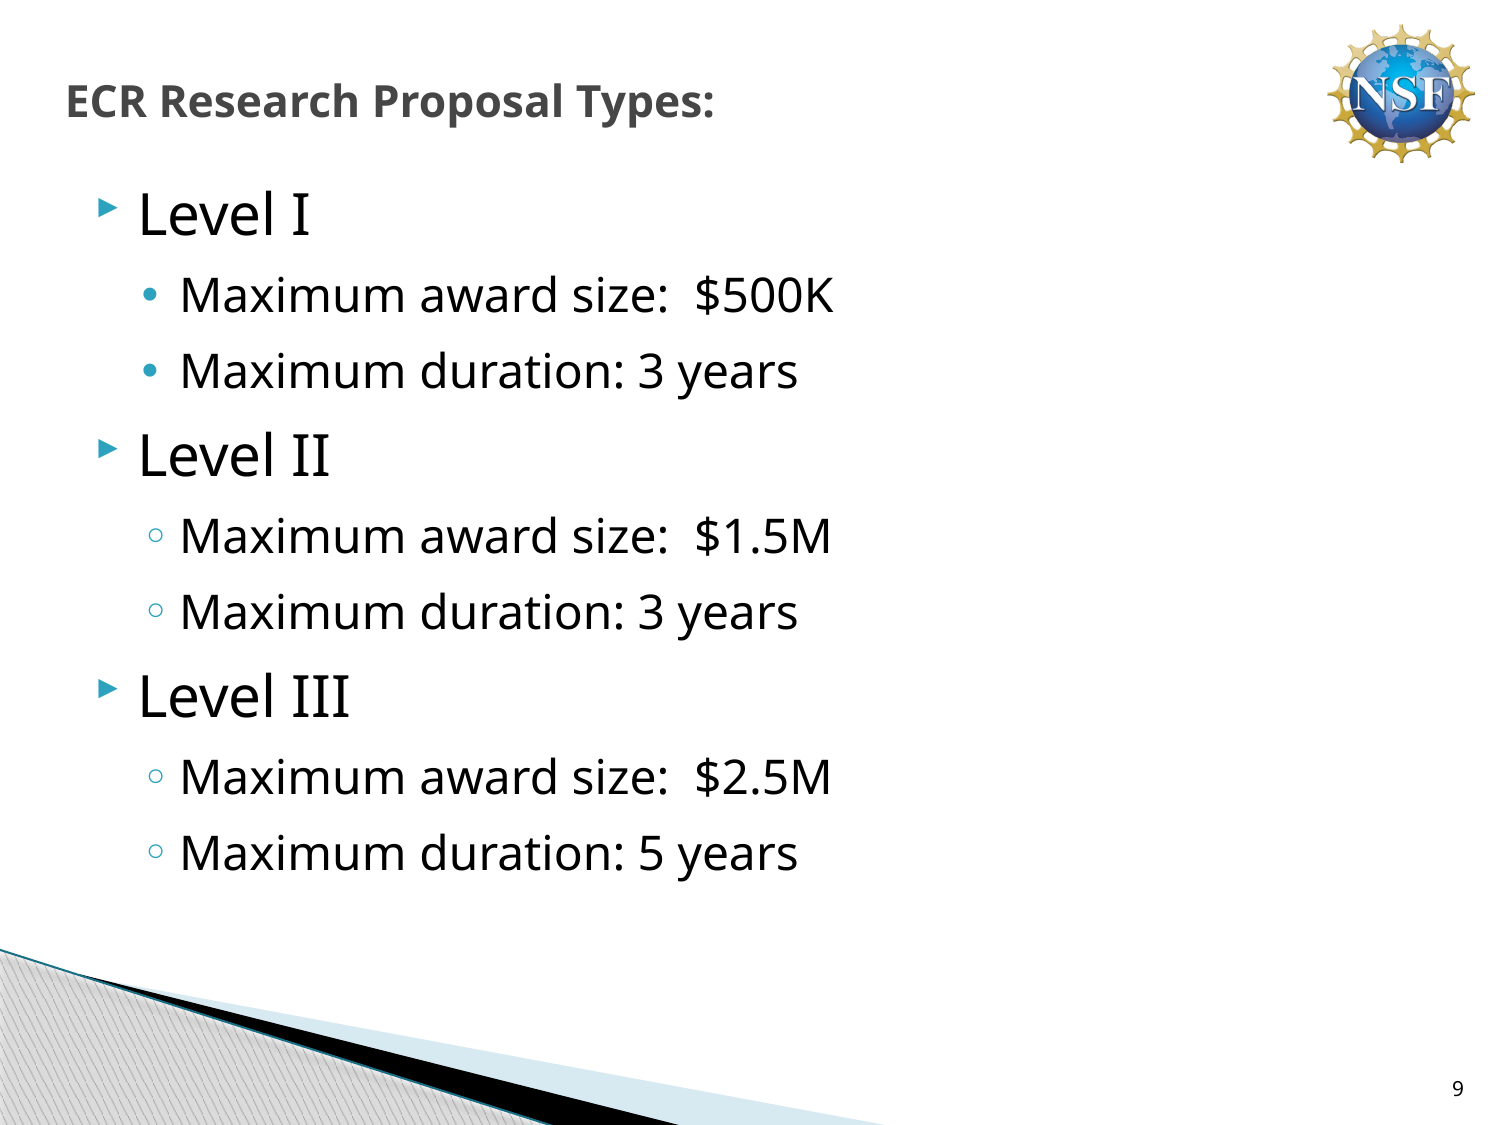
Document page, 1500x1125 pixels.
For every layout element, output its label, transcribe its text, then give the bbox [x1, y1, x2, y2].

list Level I Maximum award size: $500K Maximum duration: 3 years Level II Maximum award size: $1.5M Maximum duration: 3 years Level III Maximum award size: $2.5M Maximum duration: 5 years [62, 162, 1463, 1013]
title ECR Research Proposal Types: [50, 12, 1288, 188]
slide_number 9 [1418, 1051, 1479, 1112]
picture [1327, 24, 1475, 163]
